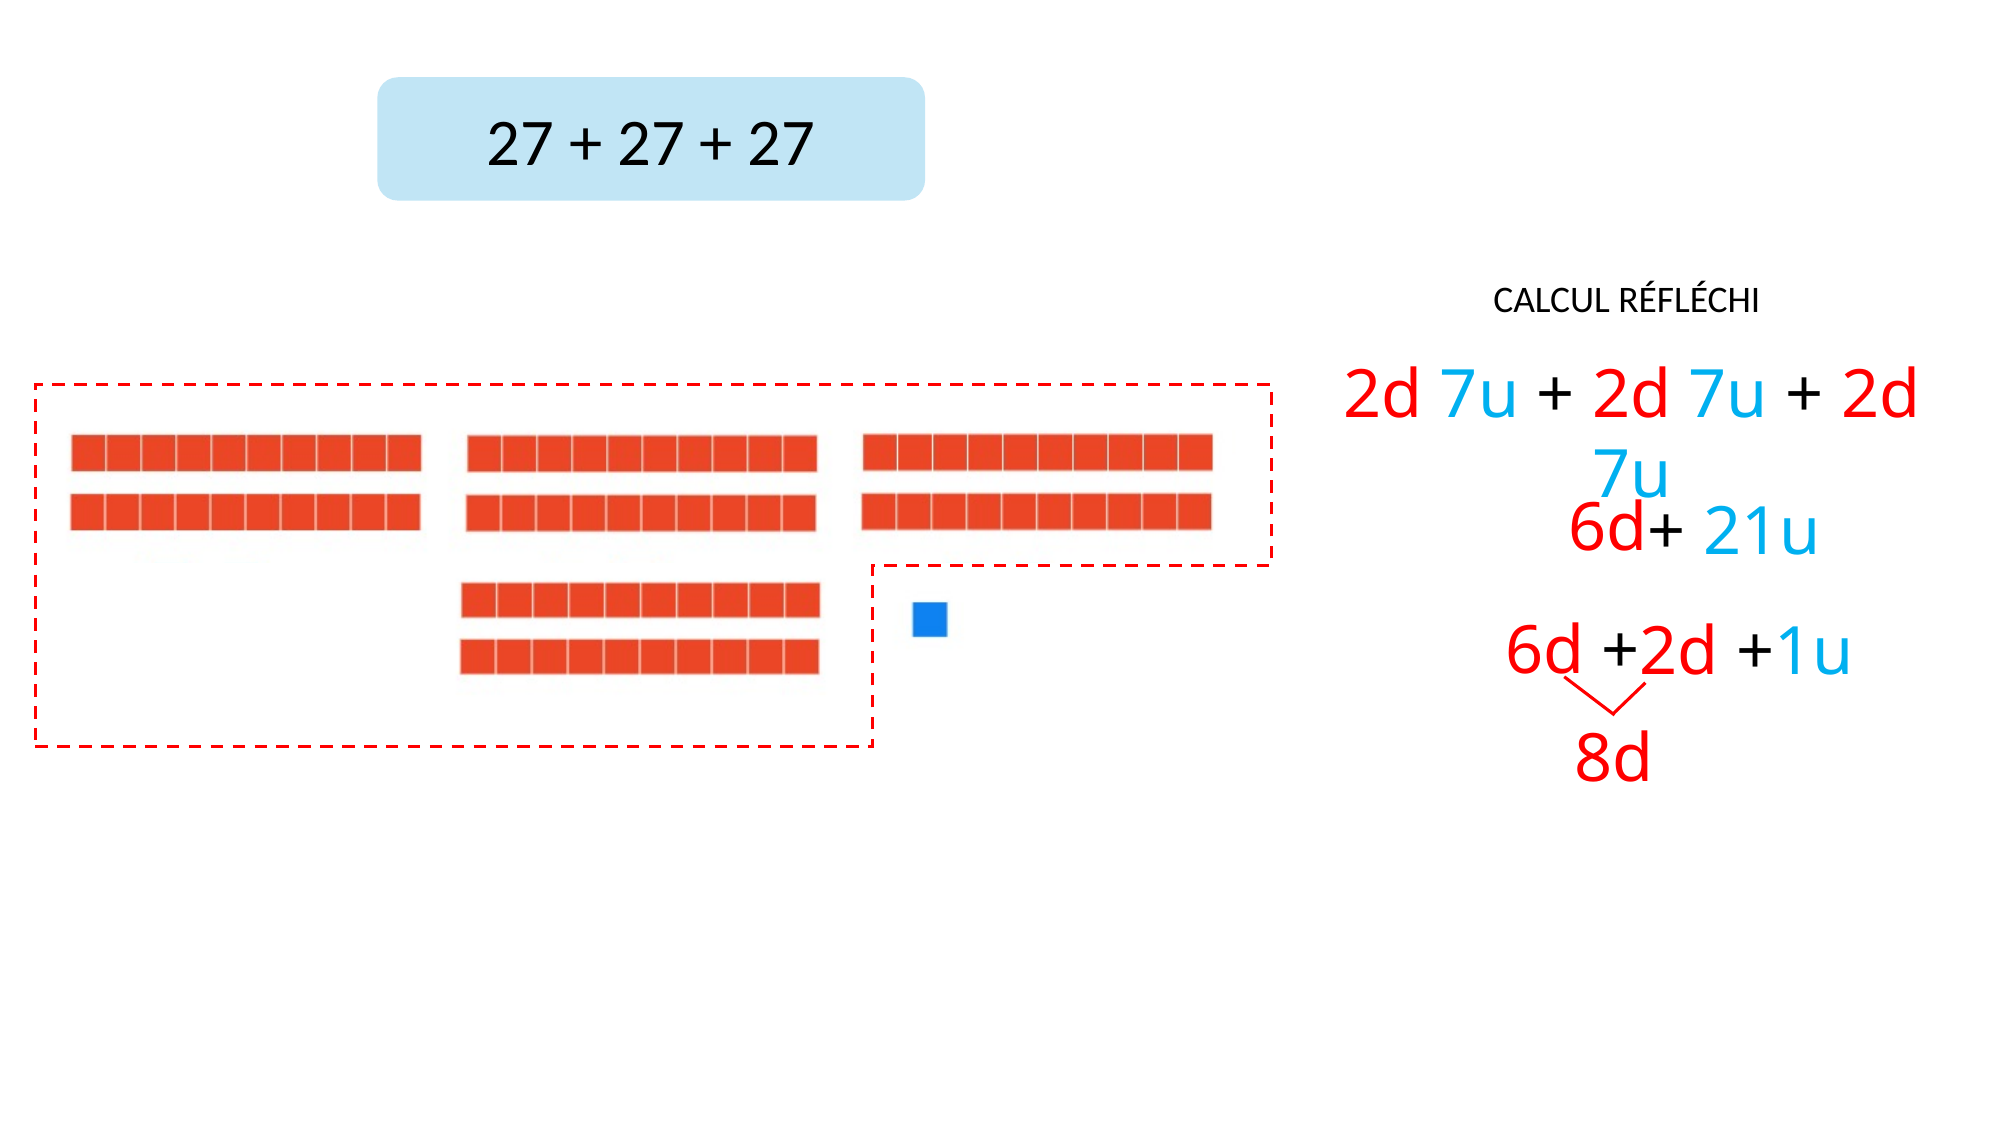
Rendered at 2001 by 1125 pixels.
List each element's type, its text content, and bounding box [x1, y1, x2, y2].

text_box CALCUL RÉFLÉCHI [1478, 268, 1786, 328]
text_box 6d + [1271, 599, 1874, 695]
picture [0, 358, 1283, 748]
text_box [34, 563, 387, 748]
text_box 2d 7u + 2d 7u + 2d 7u [1297, 343, 1967, 518]
text_box [1021, 563, 1272, 567]
text_box 6d [1306, 476, 1909, 572]
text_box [1563, 676, 1616, 716]
text_box 27 + 27 + 27 [375, 75, 927, 203]
text_box 8d [1313, 707, 1916, 803]
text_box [1612, 682, 1646, 715]
text_box 2d +1u [1620, 600, 1874, 696]
text_box + 21u [1626, 480, 1843, 576]
